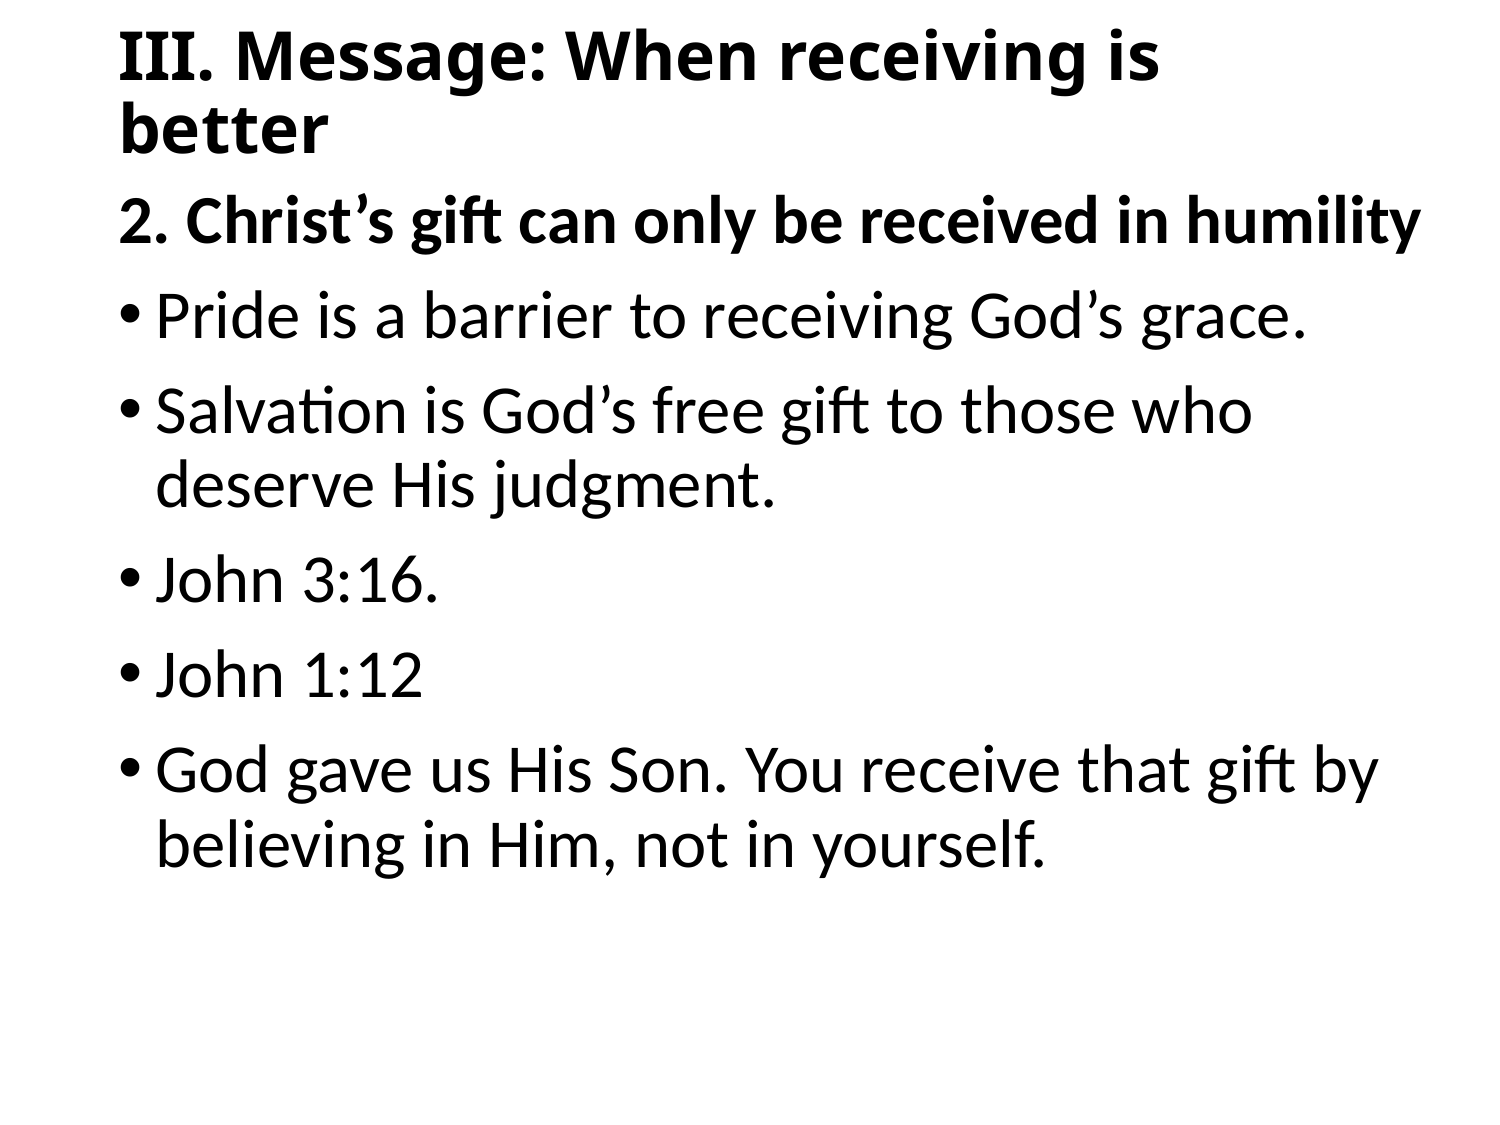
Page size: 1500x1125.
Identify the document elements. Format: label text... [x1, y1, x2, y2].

title III. Message: When receiving is better [103, 13, 1397, 176]
list 2. Christ’s gift can only be received in humility Pride is a barrier to receiving God’s grace. Salvation is God’s free gift to those who deserve His judgment. John 3:16. John 1:12 God gave us His Son. You receive that gift by believing in Him, not in yourself. [103, 176, 1452, 796]
